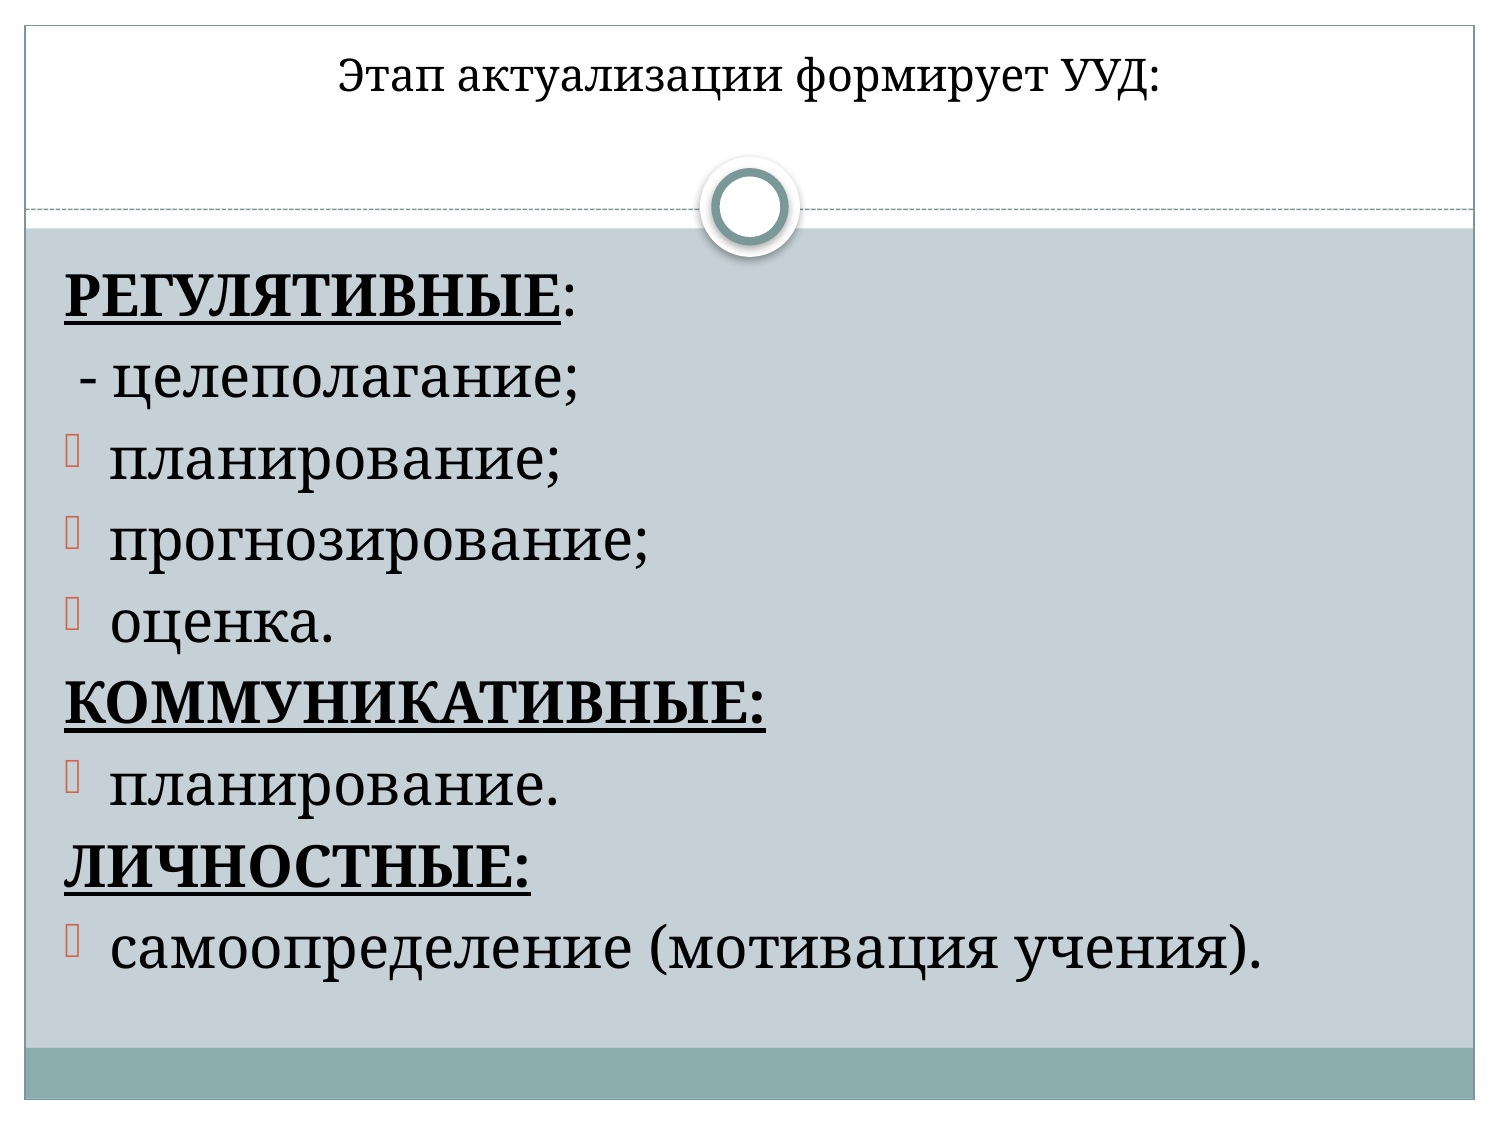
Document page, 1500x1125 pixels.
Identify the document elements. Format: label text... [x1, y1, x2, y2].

list РЕГУЛЯТИВНЫЕ: - целеполагание; планирование; прогнозирование; оценка. КОММУНИКАТИВНЫЕ: планирование. ЛИЧНОСТНЫЕ: самоопределение (мотивация учения). [49, 250, 1445, 1001]
title Этап актуализации формирует УУД: [49, 37, 1450, 162]
